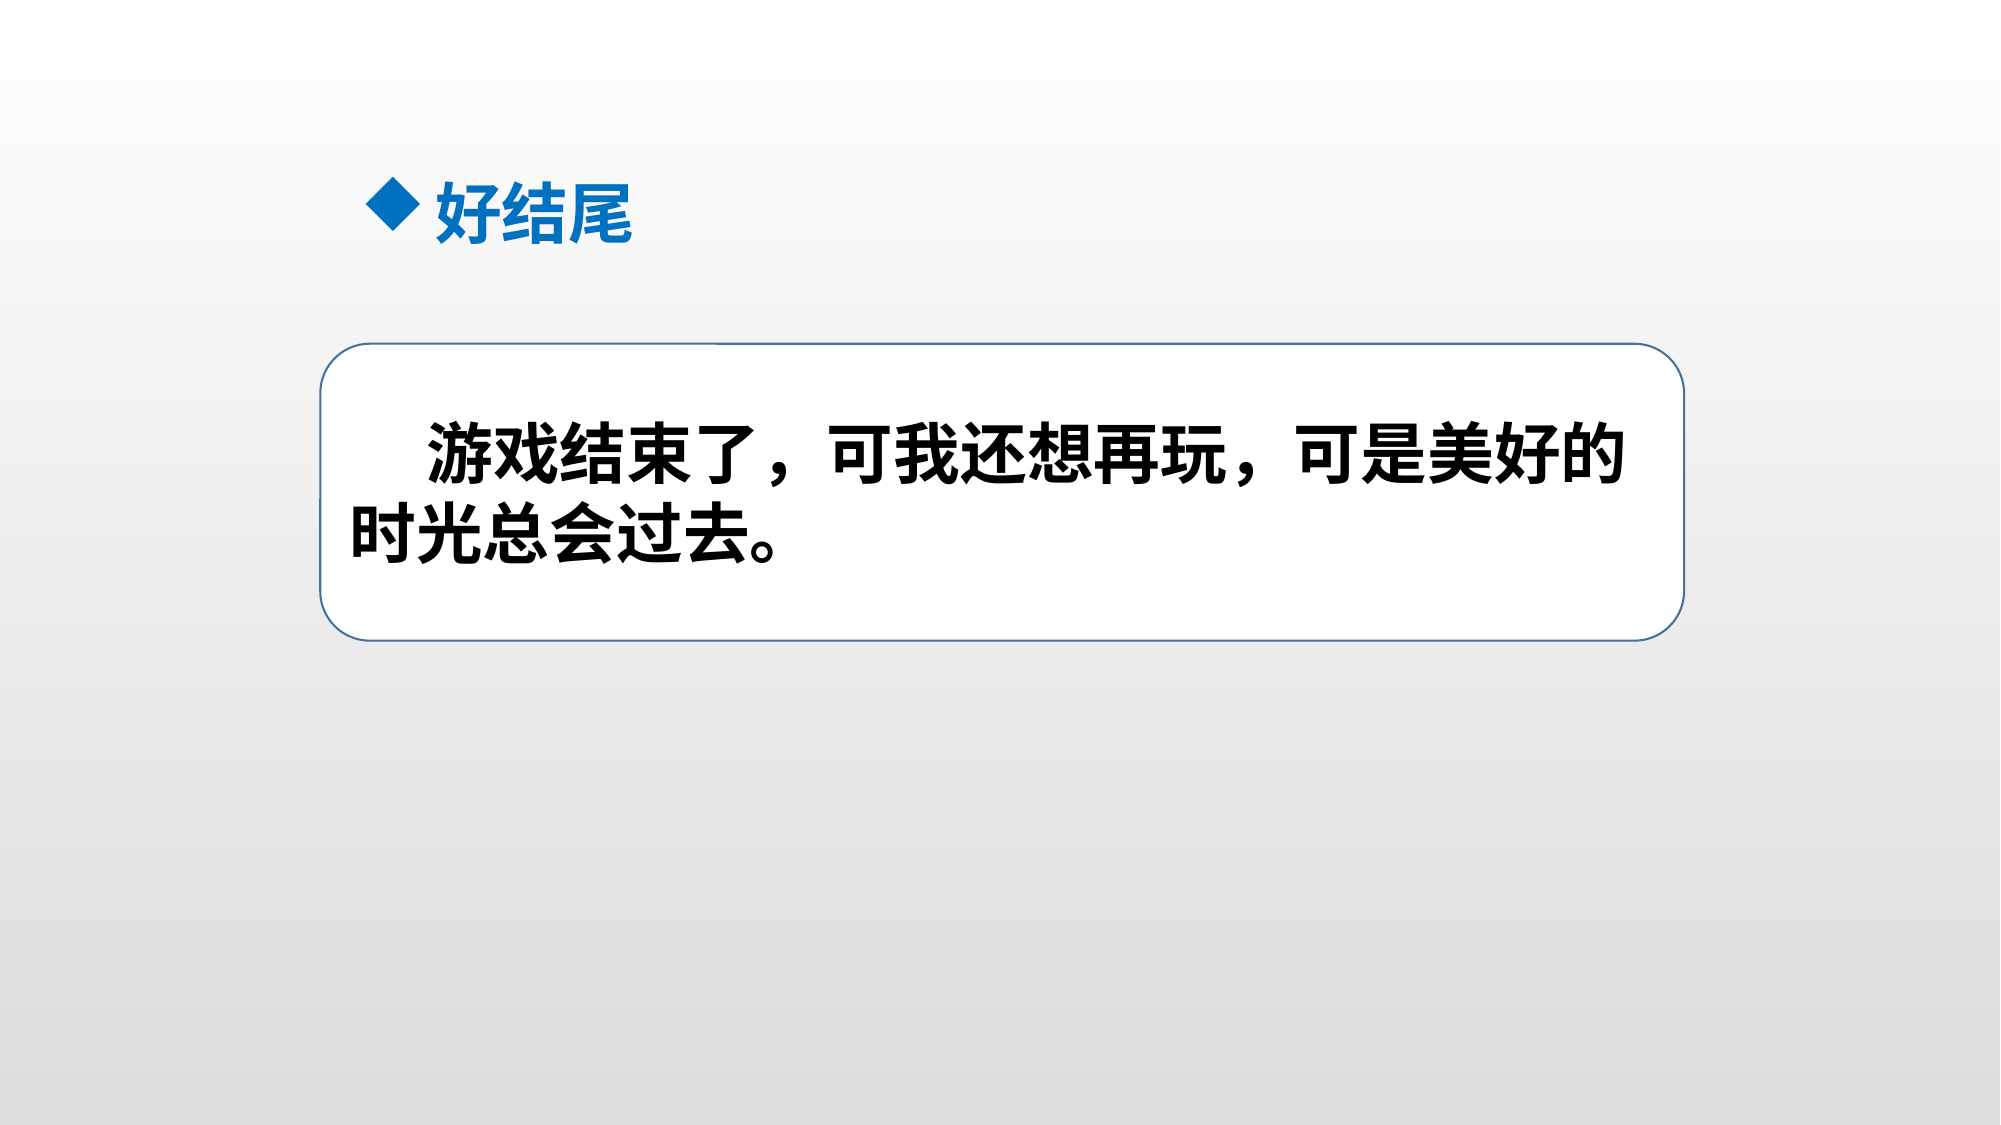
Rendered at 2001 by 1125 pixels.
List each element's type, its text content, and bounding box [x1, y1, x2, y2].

text_box 好结尾 [345, 164, 688, 260]
text_box 游戏结束了，可我还想再玩，可是美好的时光总会过去。 [319, 342, 1686, 642]
